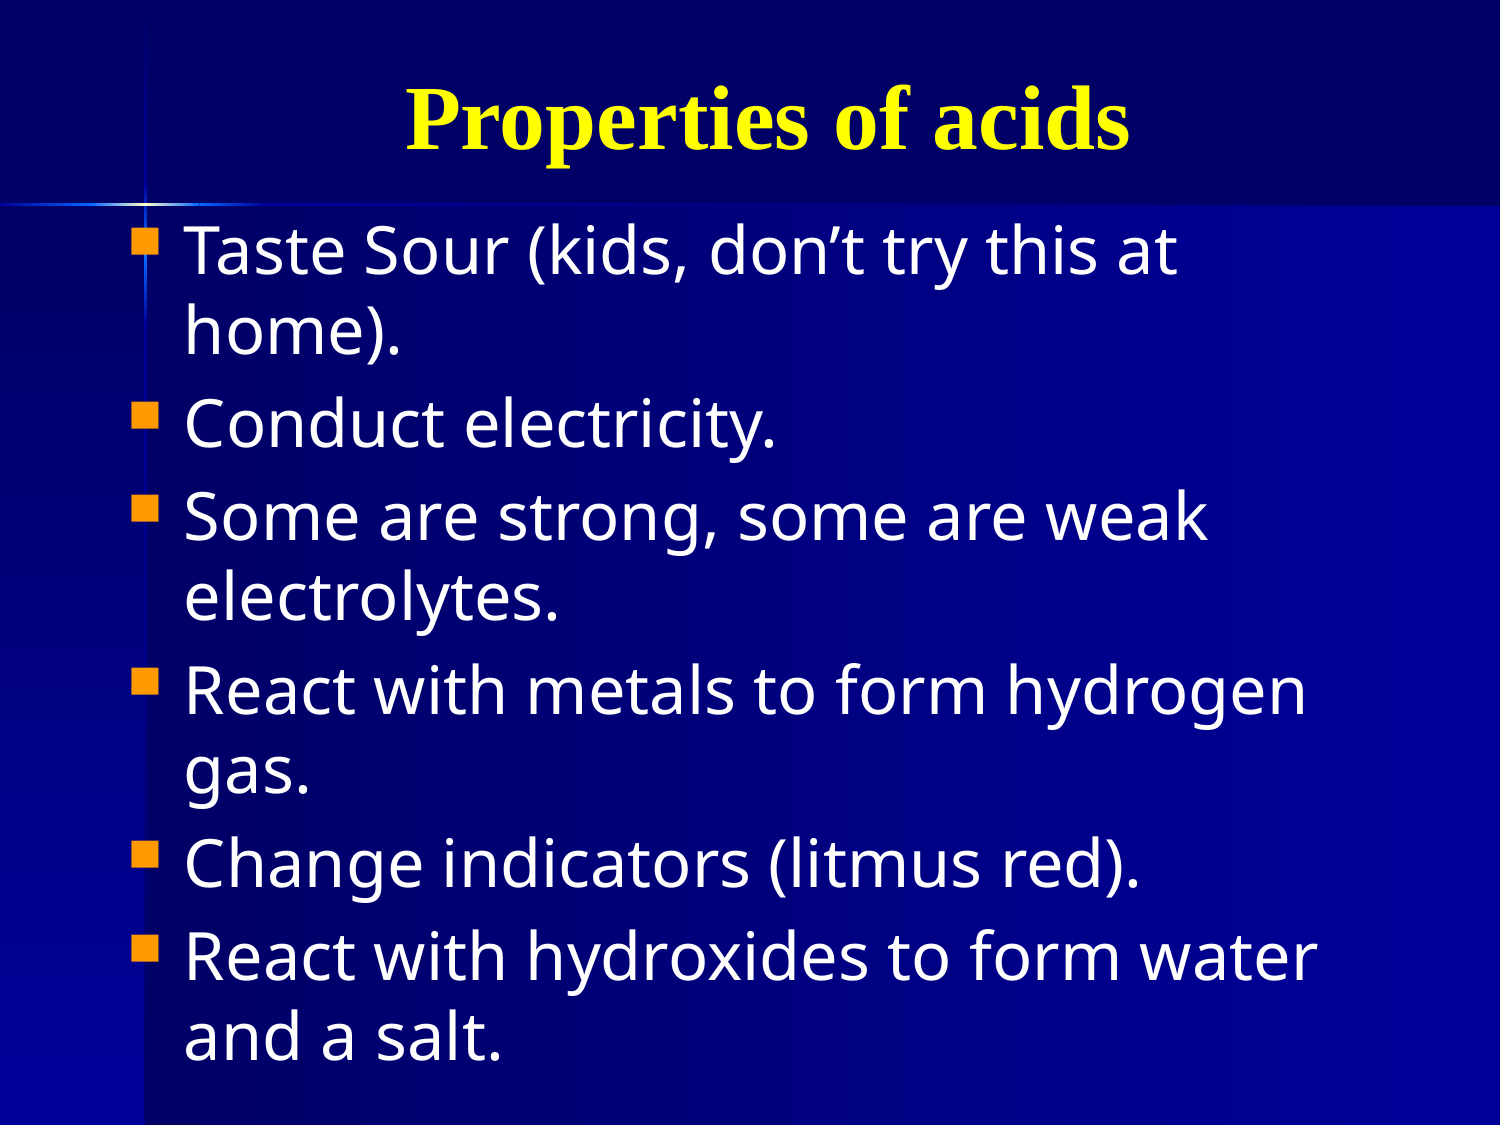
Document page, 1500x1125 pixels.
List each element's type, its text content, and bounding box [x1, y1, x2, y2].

title Properties of acids [149, 49, 1388, 199]
list Taste Sour (kids, don’t try this at home). Conduct electricity. Some are strong, some are weak electrolytes. React with metals to form hydrogen gas. Change indicators (litmus red). React with hydroxides to form water and a salt. [112, 199, 1413, 1001]
